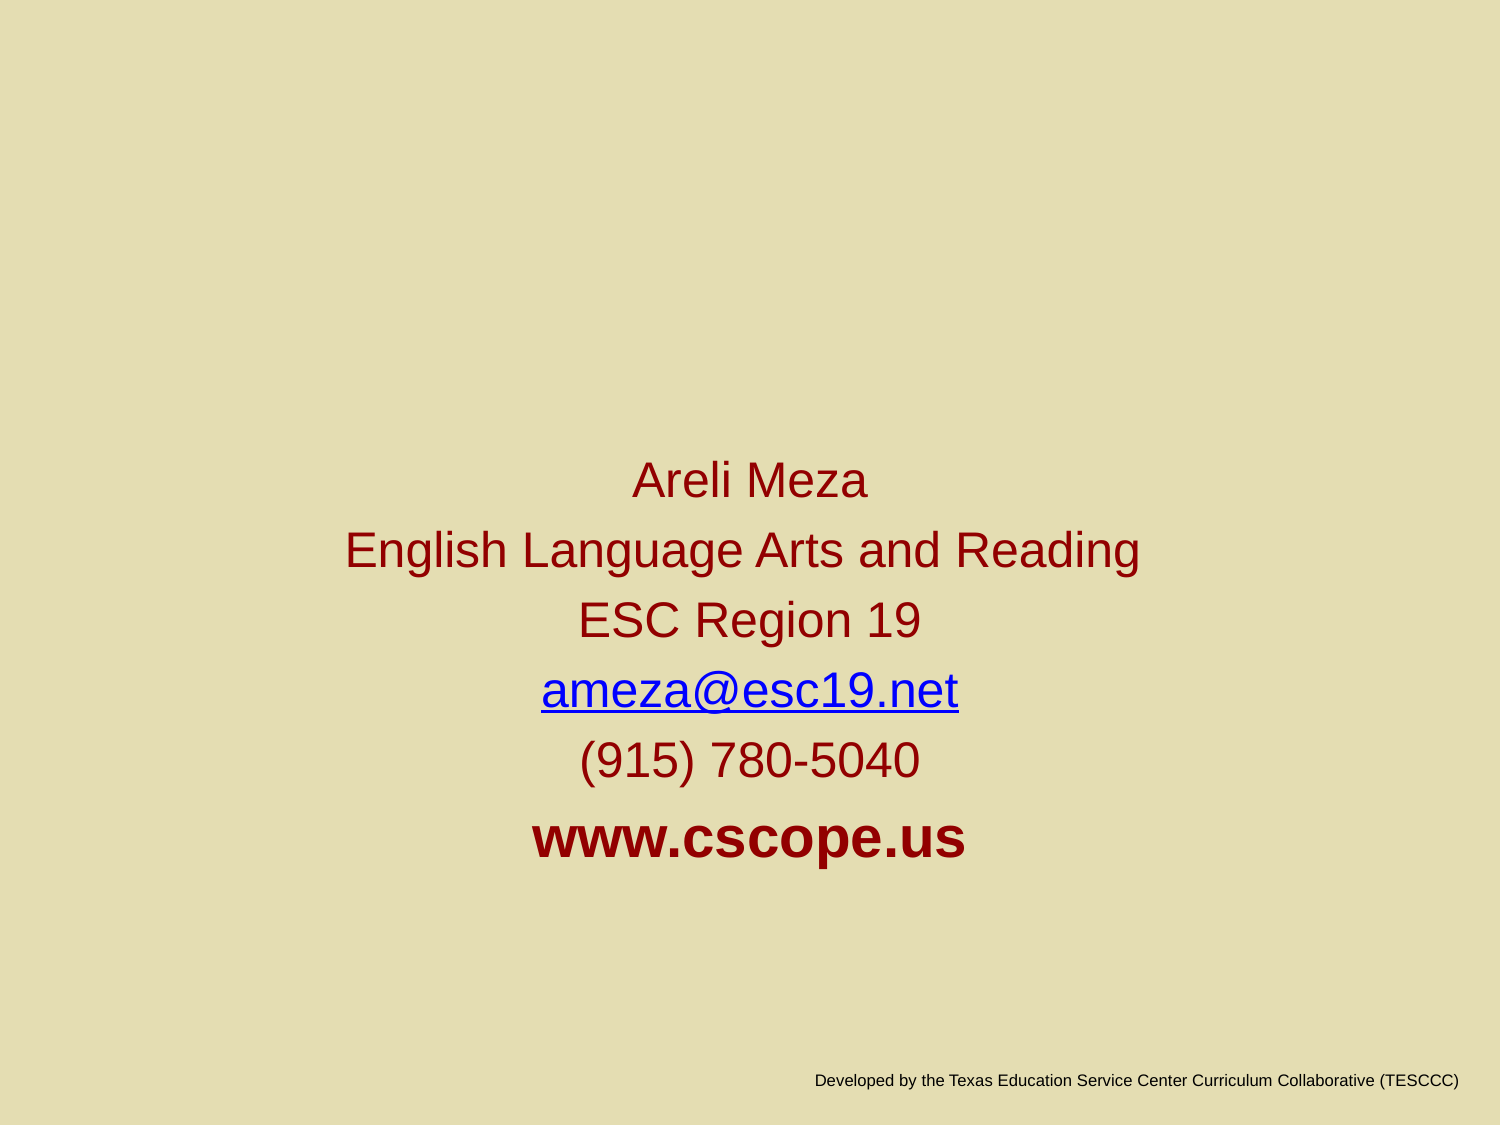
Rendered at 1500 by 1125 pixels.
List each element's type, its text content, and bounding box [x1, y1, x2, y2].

list Areli Meza English Language Arts and Reading ESC Region 19 ameza@esc19.net (915) 780-5040 www.cscope.us [0, 262, 1500, 1006]
